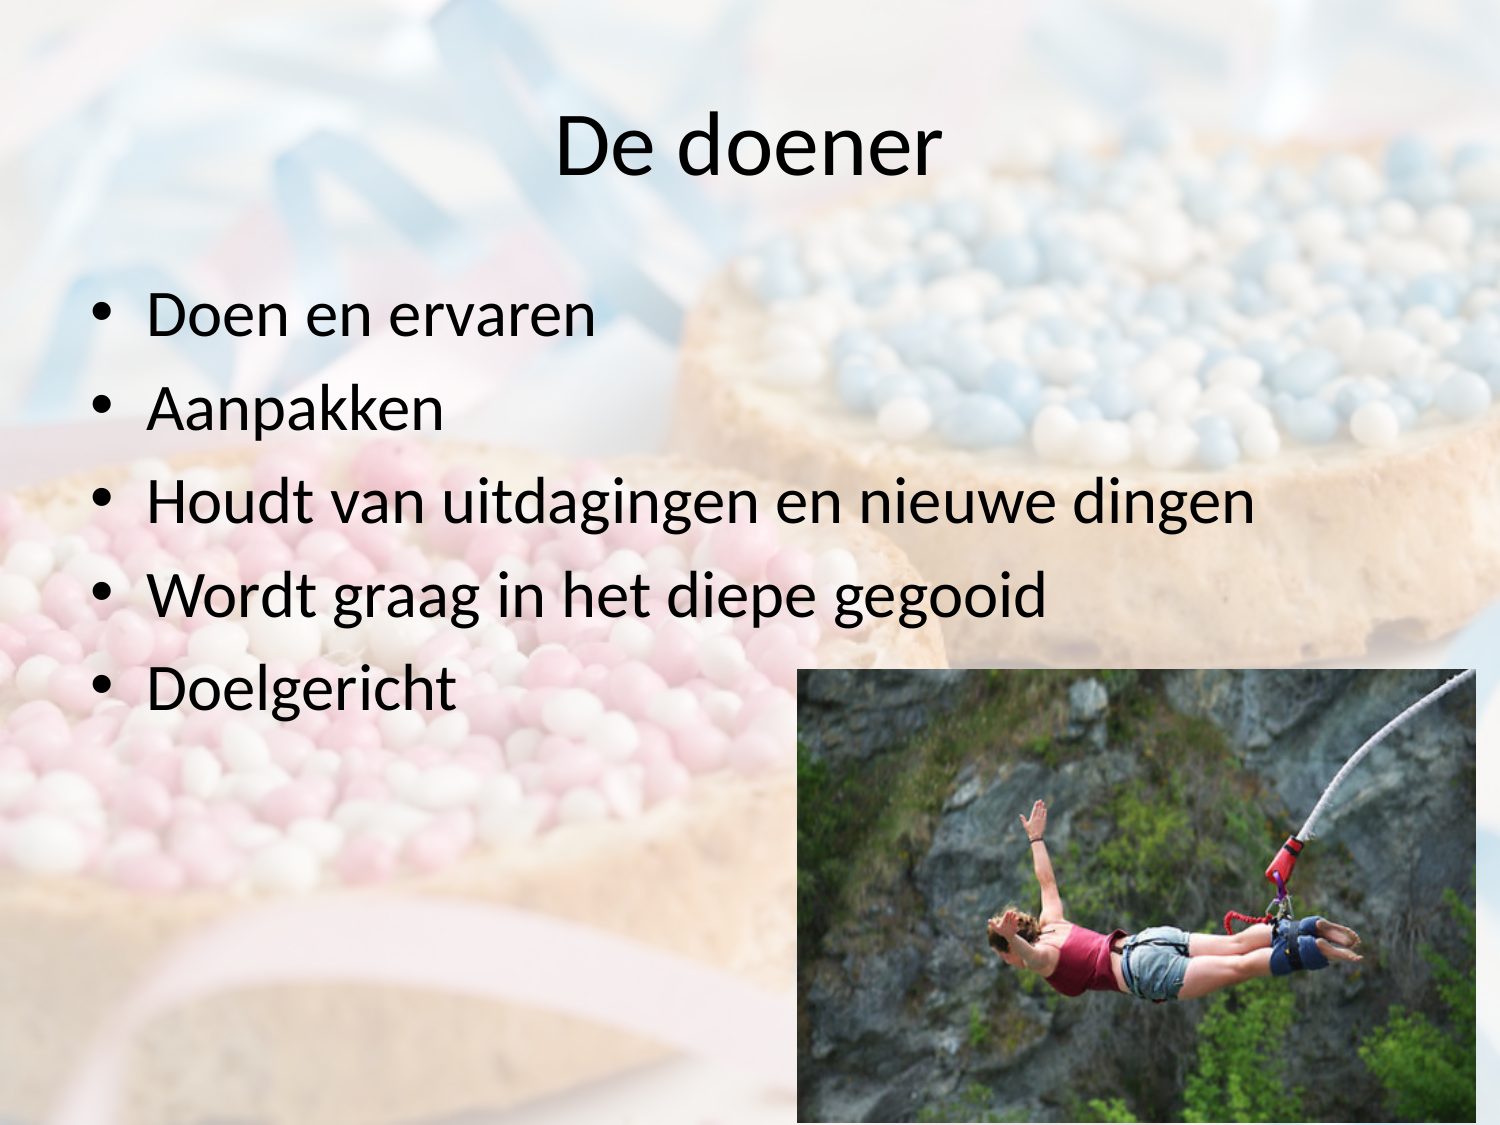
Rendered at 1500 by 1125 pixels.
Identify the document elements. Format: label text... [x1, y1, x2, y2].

title De doener [75, 45, 1425, 233]
picture [796, 669, 1476, 1123]
list Doen en ervaren Aanpakken Houdt van uitdagingen en nieuwe dingen Wordt graag in het diepe gegooid Doelgericht [75, 262, 1425, 1005]
